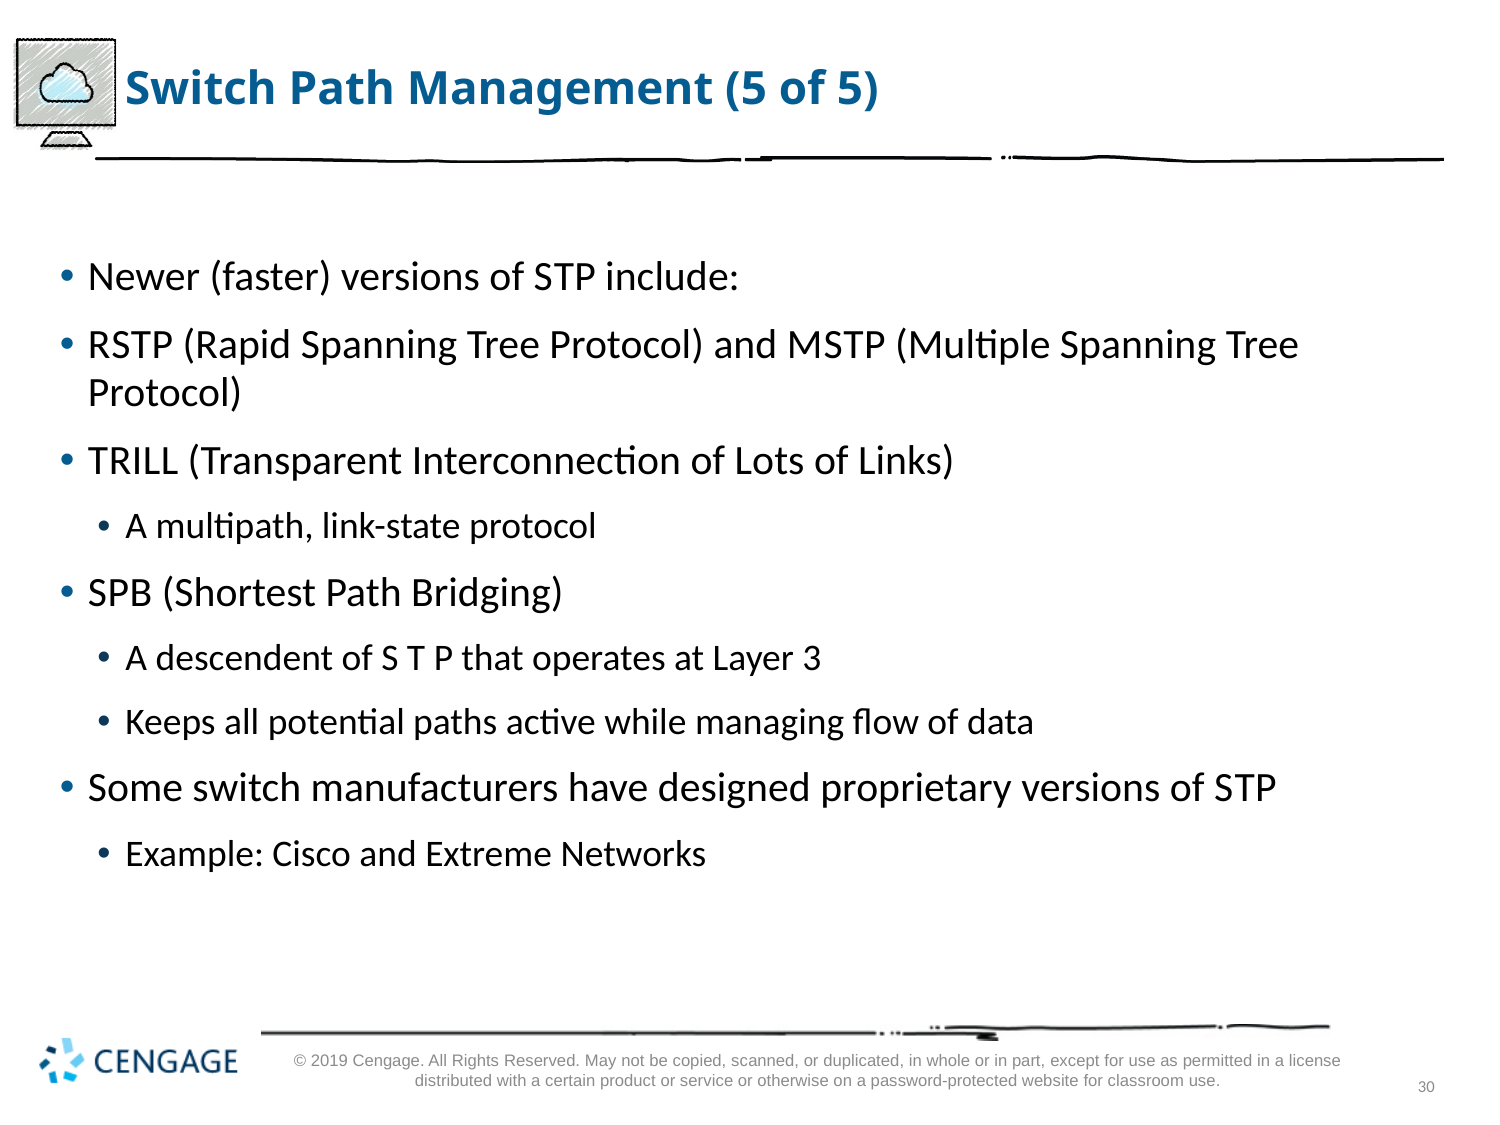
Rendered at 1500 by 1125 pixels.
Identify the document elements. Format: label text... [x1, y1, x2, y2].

picture [95, 155, 1444, 163]
title Switch Path Management (5 of 5) [125, 66, 1442, 116]
picture [261, 1024, 1331, 1041]
picture [19, 1024, 250, 1096]
picture [13, 36, 117, 151]
list Newer (faster) versions of S T P include: R S T P (Rapid Spanning Tree Protocol) and M S T P (Multiple Spanning Tree Protocol) T R I L L (Transparent Interconnection of Lots of Links) A multipath, link-state protocol S P B (Shortest Path Bridging) A descendent of S T P that operates at Layer 3 Keeps all potential paths active while managing flow of data Some switch manufacturers have designed proprietary versions of S T P Example: Cisco and Extreme Networks [59, 252, 1441, 882]
footer © 2019 Cengage. All Rights Reserved. May not be copied, scanned, or duplicated, in whole or in part, except for use as permitted in a license distributed with a certain product or service or otherwise on a password-protected website for classroom use. [262, 1050, 1375, 1091]
